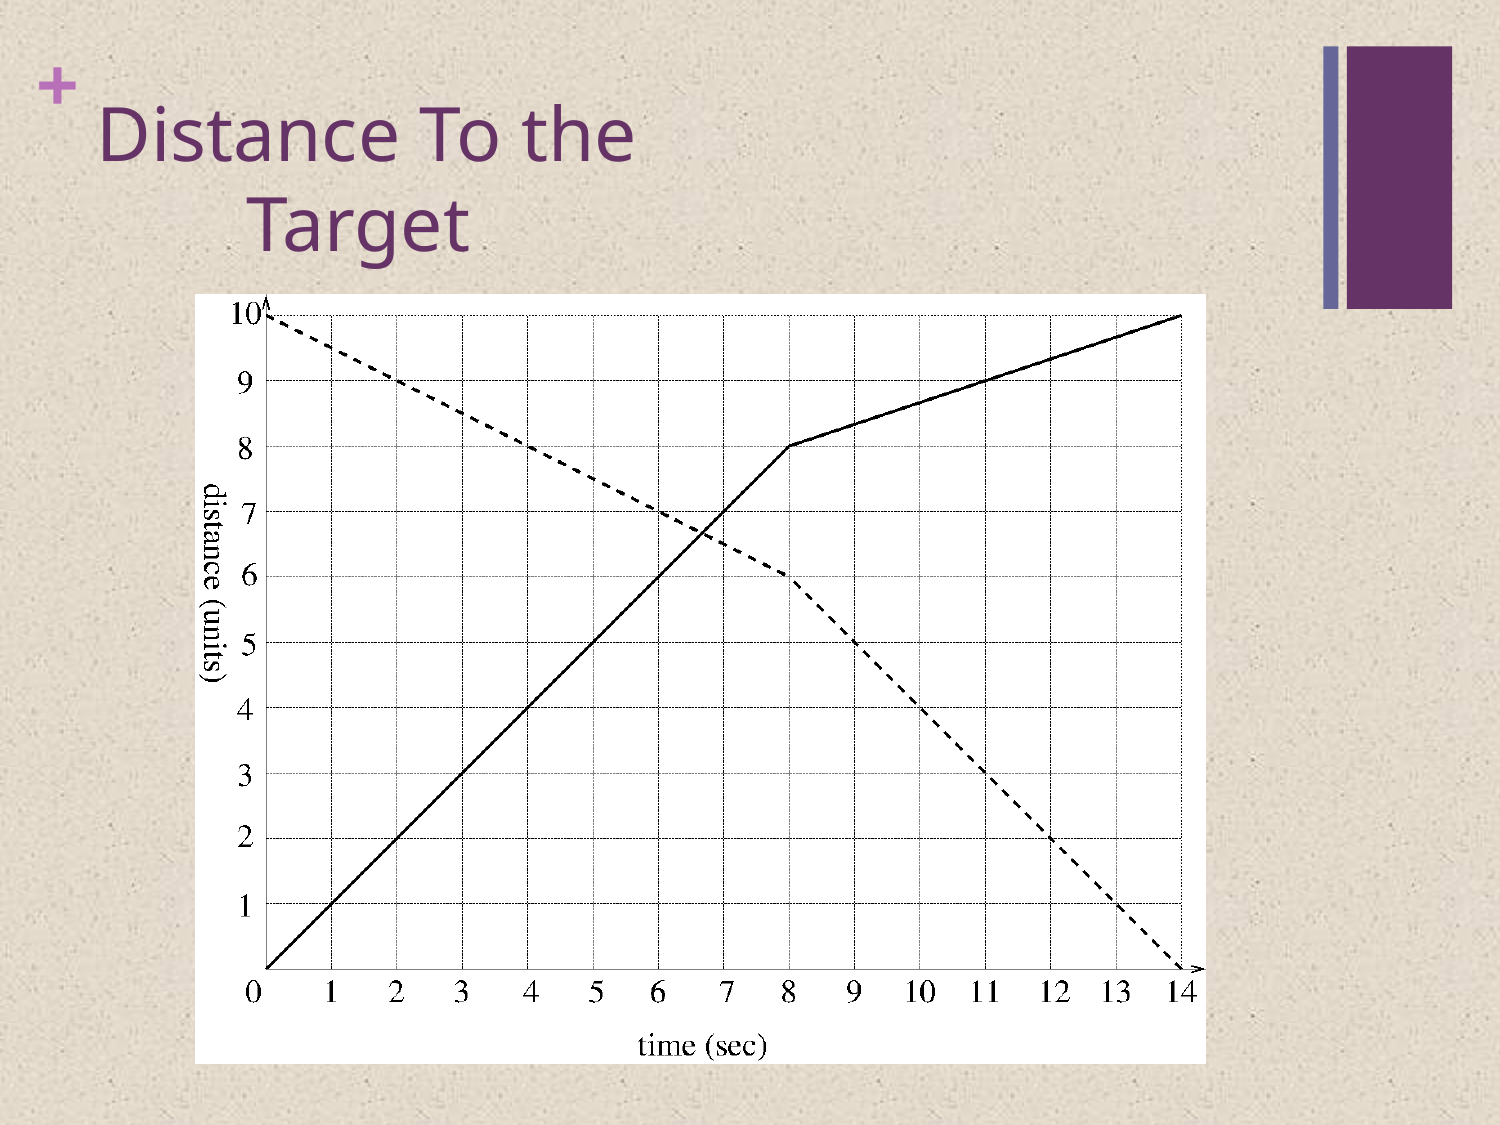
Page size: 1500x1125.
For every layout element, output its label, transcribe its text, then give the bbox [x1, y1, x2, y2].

title Distance To the Target [81, 79, 1322, 263]
picture [0, 0, 1500, 1125]
